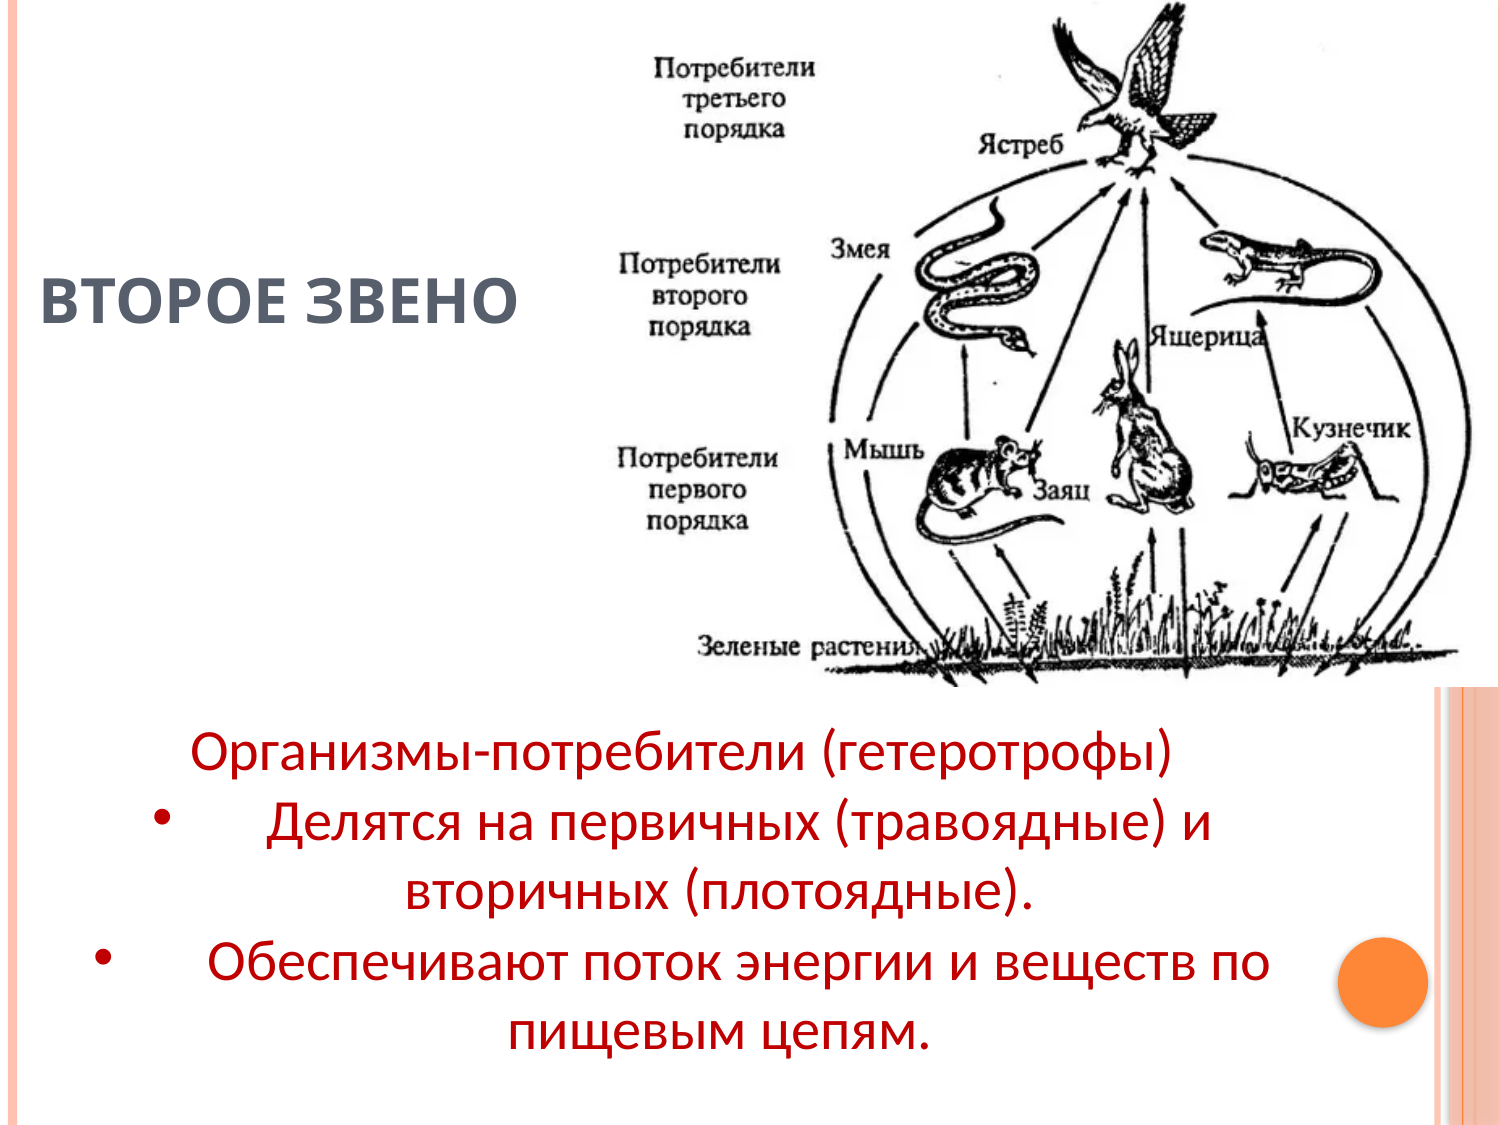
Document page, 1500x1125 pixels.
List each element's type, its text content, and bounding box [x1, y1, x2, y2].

picture [608, 0, 1499, 688]
title Второе звено [23, 155, 602, 344]
text_box Организмы-потребители (гетеротрофы) Делятся на первичных (травоядные) и вторичных (плотоядные). Обеспечивают поток энергии и веществ по пищевым цепям. [23, 704, 1342, 1069]
